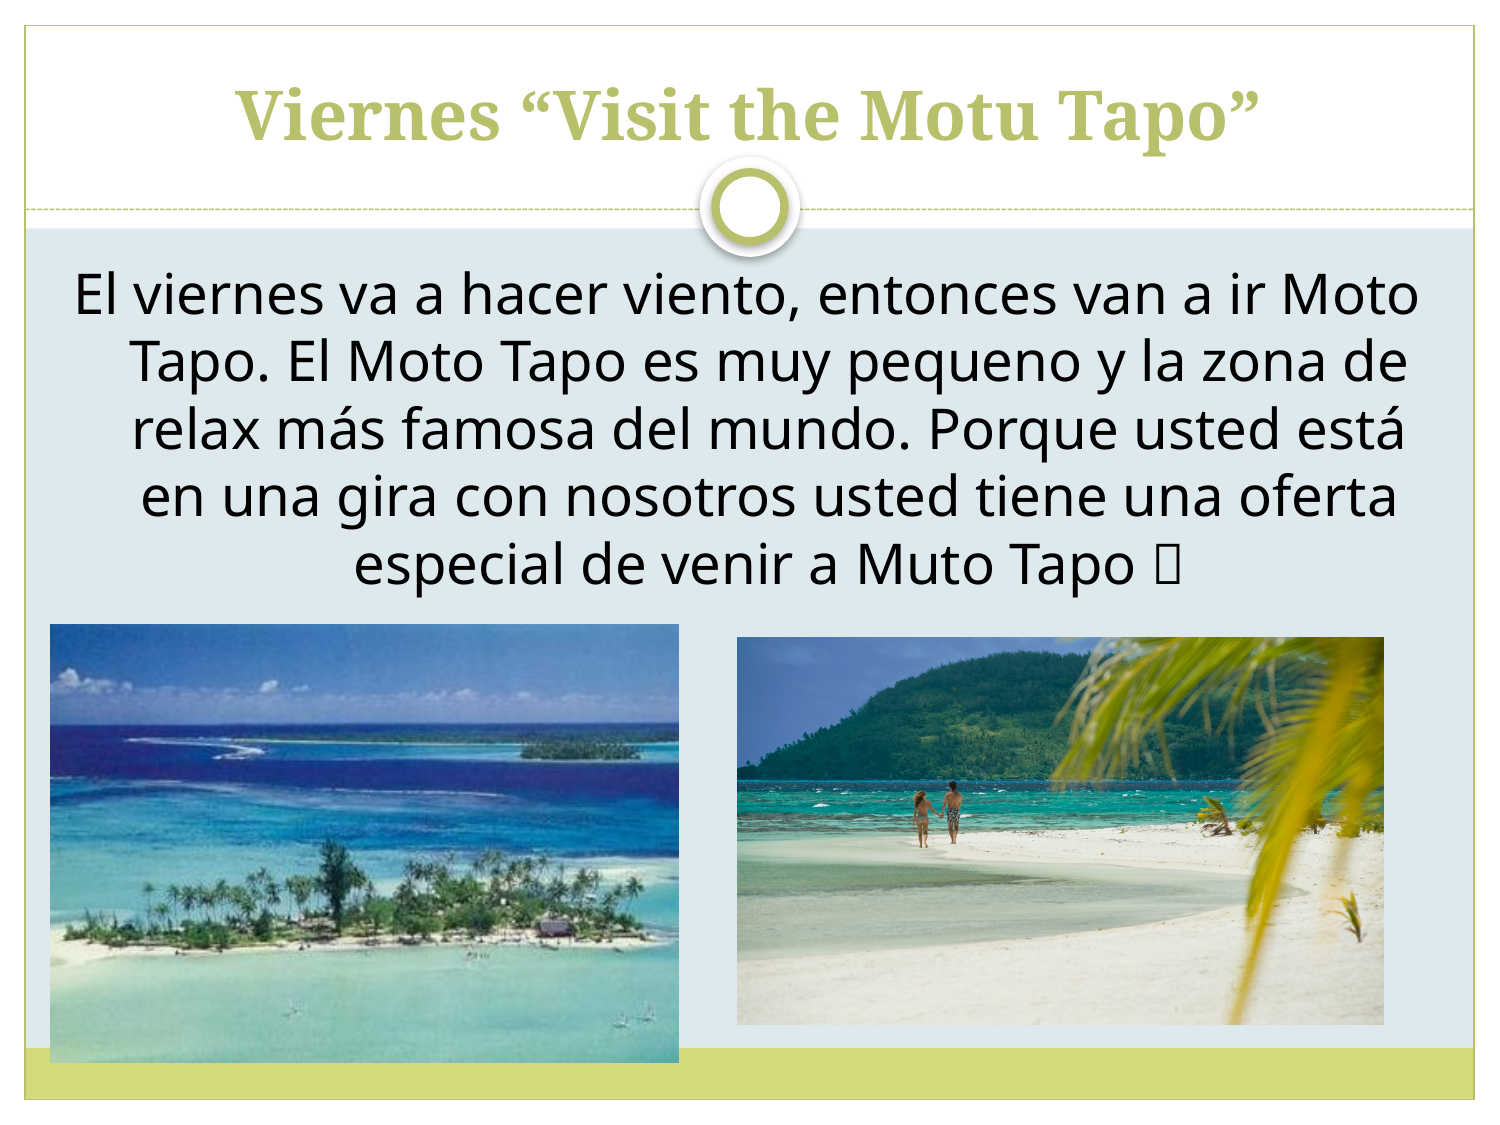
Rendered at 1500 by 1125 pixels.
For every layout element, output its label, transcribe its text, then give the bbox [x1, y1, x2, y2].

picture [496, 827, 505, 832]
title Viernes “Visit the Motu Tapo” [49, 37, 1450, 162]
picture [49, 624, 679, 1063]
picture [737, 637, 1384, 1026]
list El viernes va a hacer viento, entonces van a ir Moto Tapo. El Moto Tapo es muy pequeno y la zona de relax más famosa del mundo. Porque usted está en una gira con nosotros usted tiene una oferta especial de venir a Muto Tapo  [49, 250, 1445, 1001]
